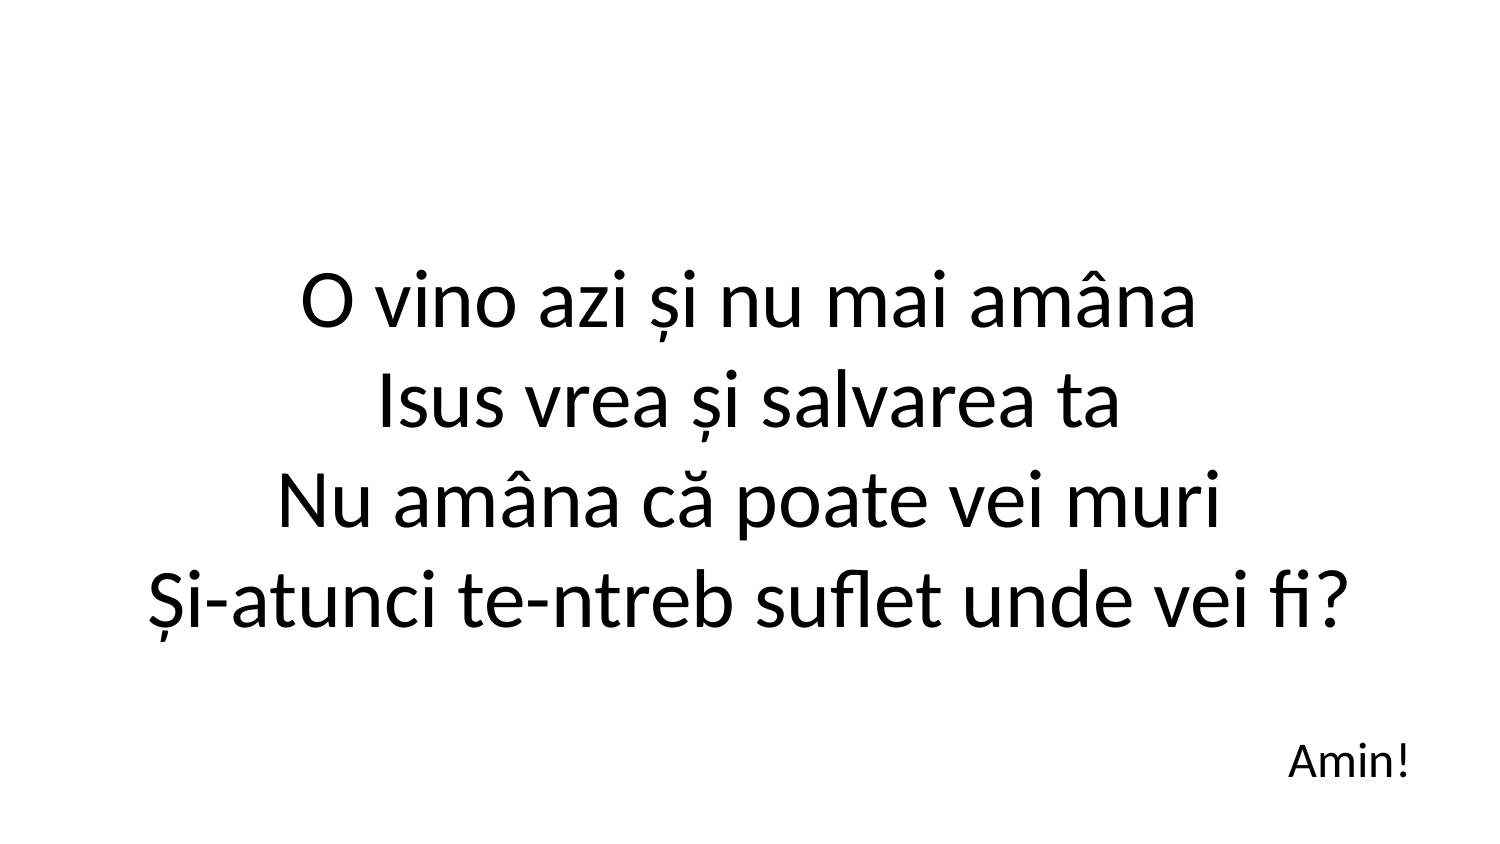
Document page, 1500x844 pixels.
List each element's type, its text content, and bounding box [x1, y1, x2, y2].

text_box O vino azi și nu mai amâna Isus vrea și salvarea ta Nu amâna că poate vei muri Și-atunci te-ntreb suflet unde vei fi? [132, 192, 1368, 652]
text_box Amin! [1273, 674, 1427, 795]
